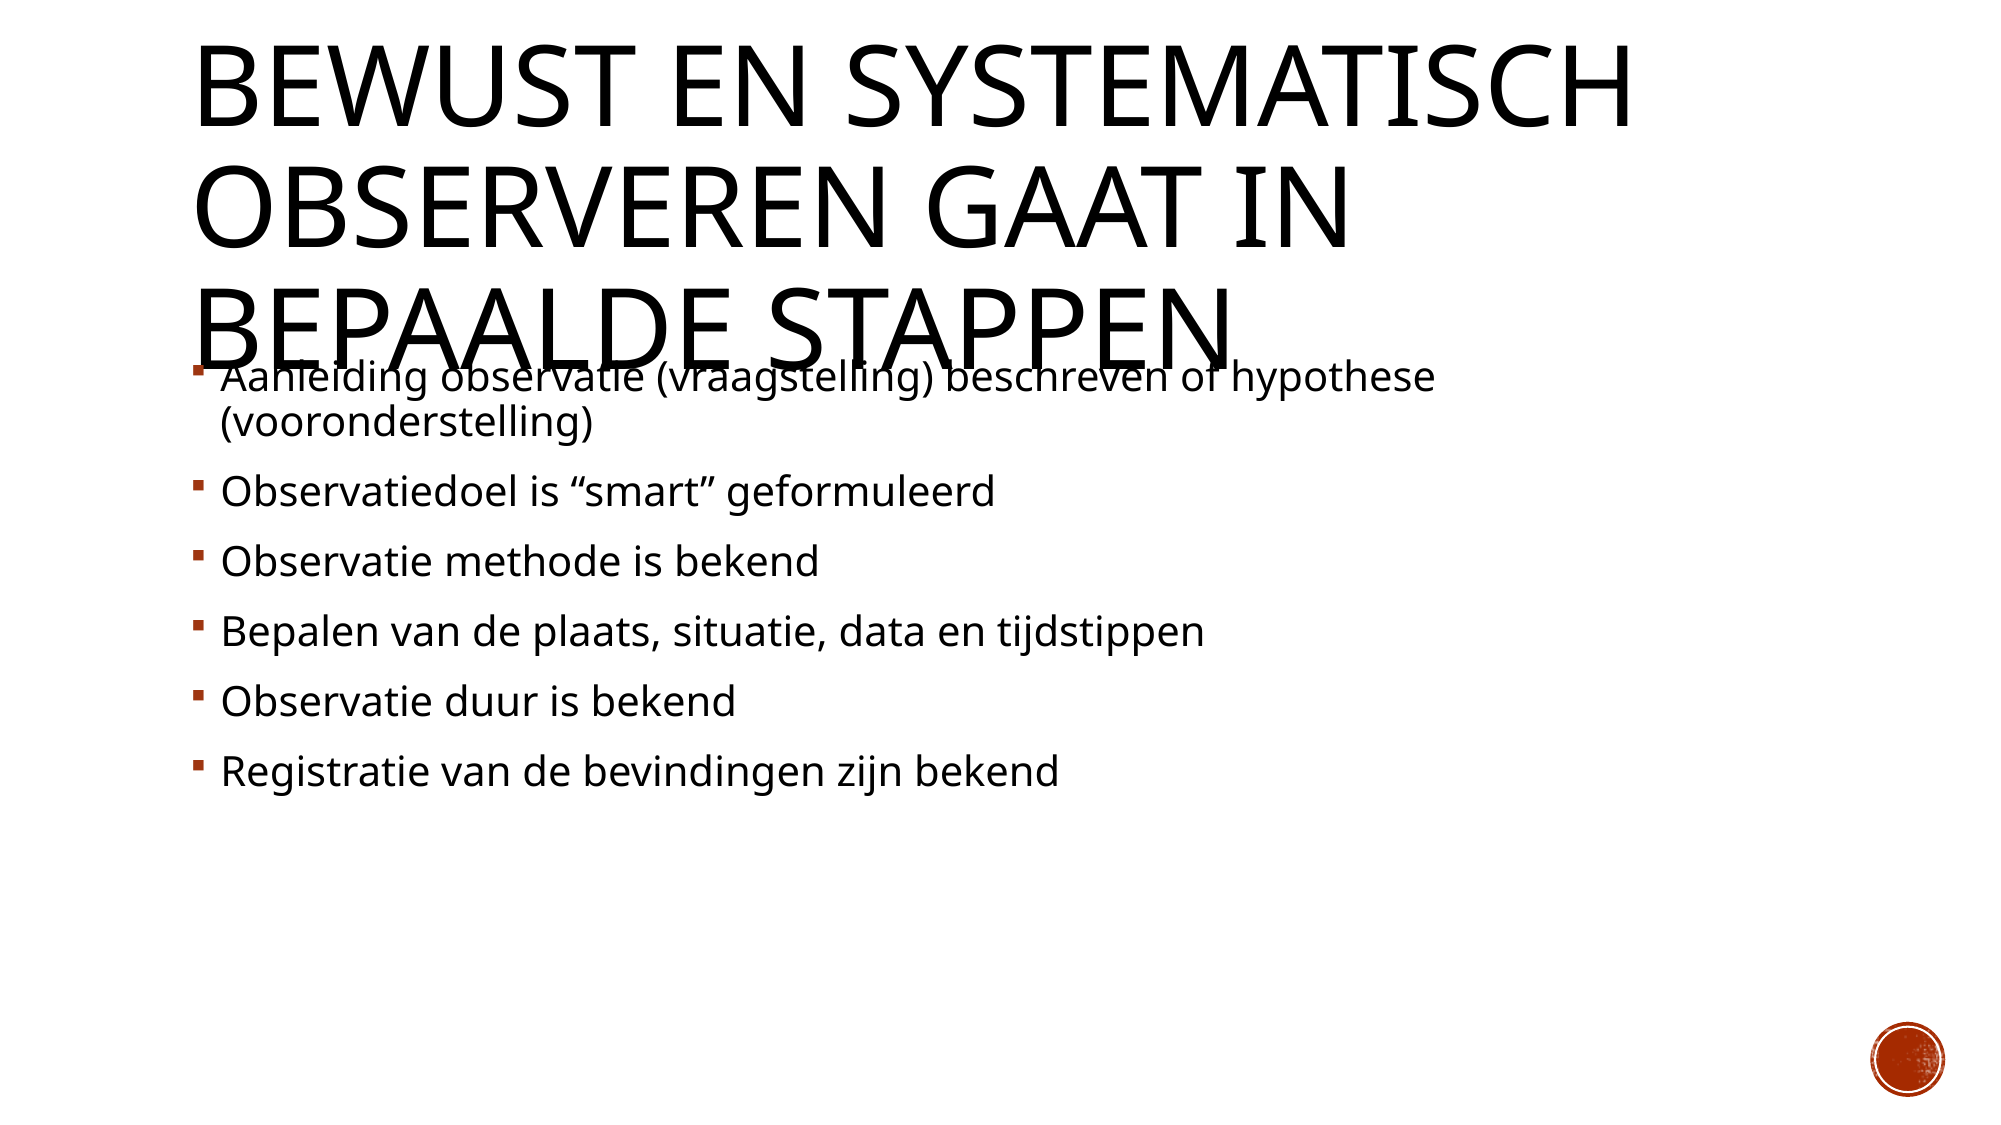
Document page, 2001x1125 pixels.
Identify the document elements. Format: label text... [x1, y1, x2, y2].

list Aanleiding observatie (vraagstelling) beschreven of hypothese (vooronderstelling) Observatiedoel is “smart” geformuleerd Observatie methode is bekend Bepalen van de plaats, situatie, data en tijdstippen Observatie duur is bekend Registratie van de bevindingen zijn bekend [175, 348, 1826, 1013]
title Bewust en systematisch observeren gaat in bepaalde stappen [175, 79, 1826, 344]
